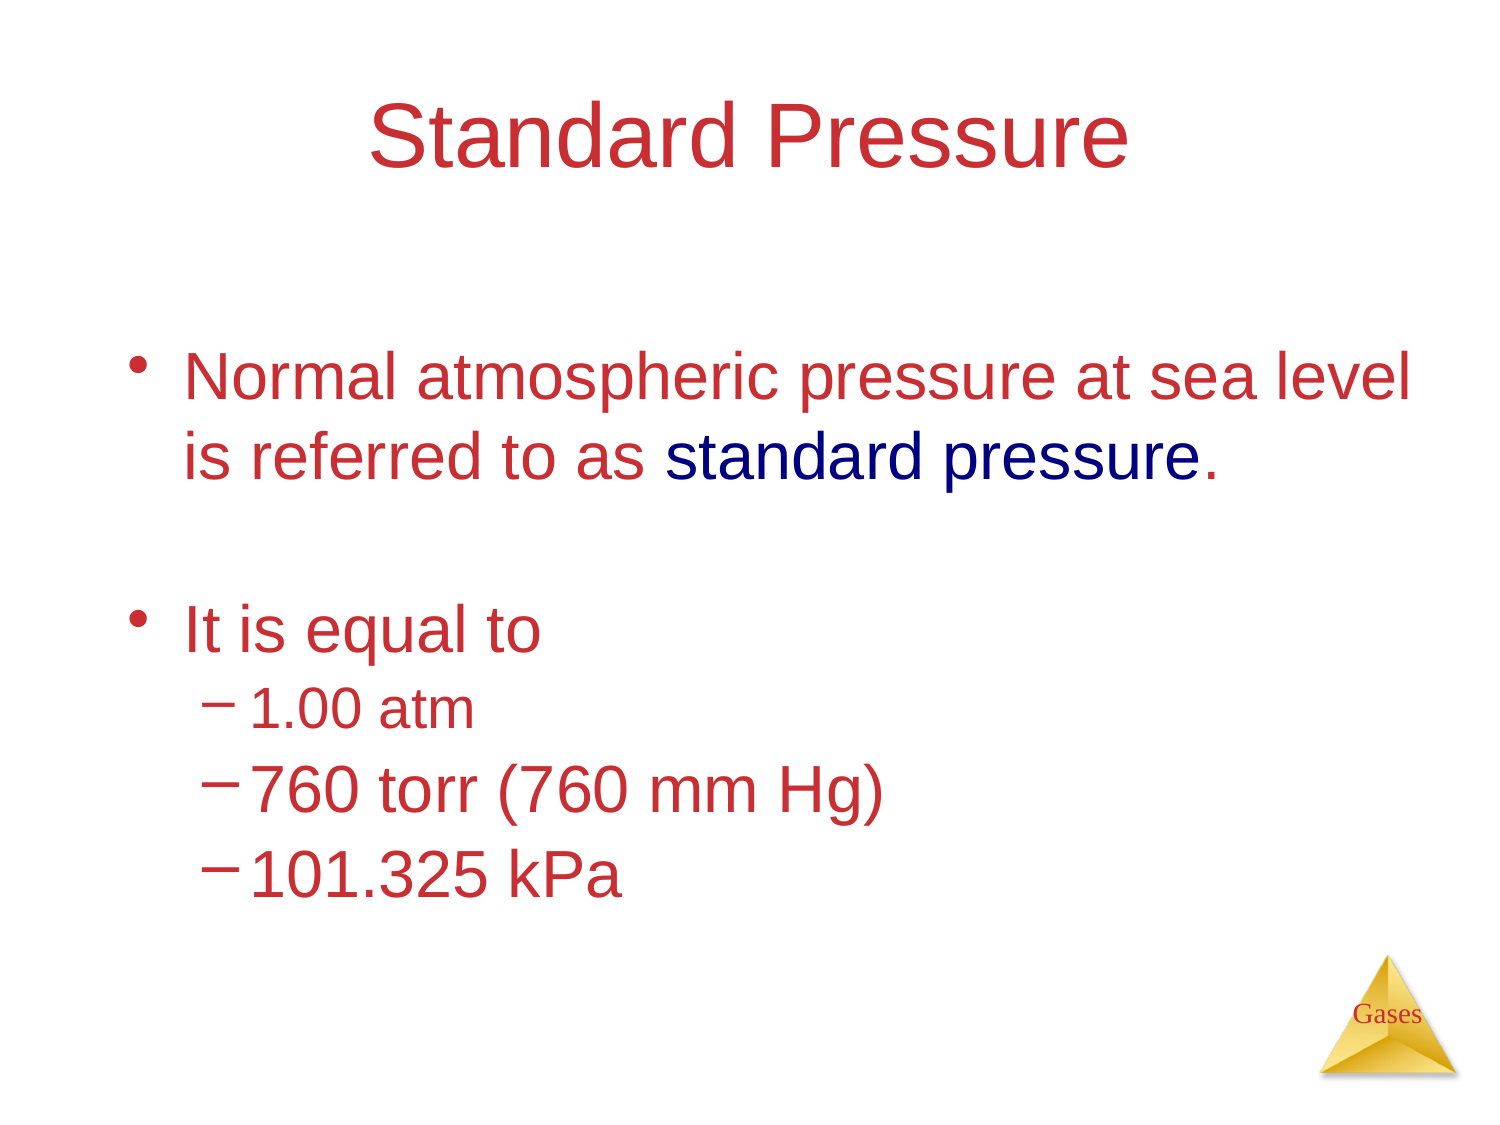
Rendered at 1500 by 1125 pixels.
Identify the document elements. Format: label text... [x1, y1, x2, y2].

list Normal atmospheric pressure at sea level is referred to as standard pressure. [112, 324, 1451, 526]
text_box It is equal to 1.00 atm 760 torr (760 mm Hg) 101.325 kPa [112, 587, 1388, 925]
picture [1275, 899, 1500, 1125]
title Standard Pressure [112, 37, 1388, 226]
